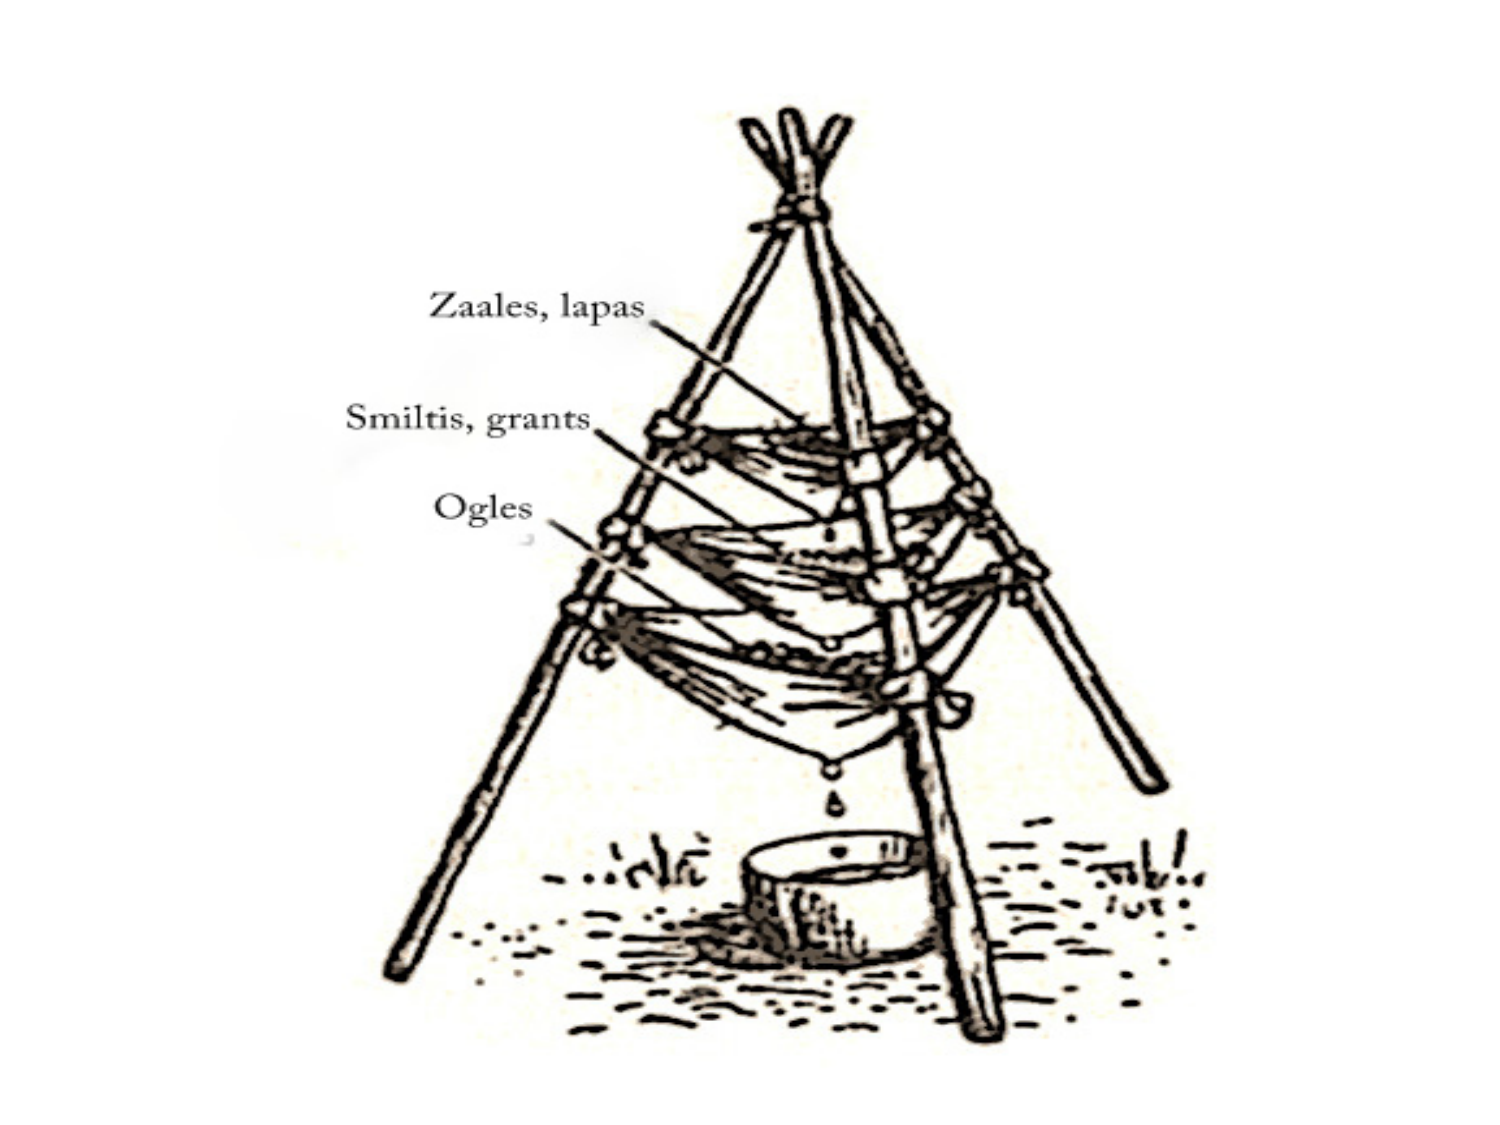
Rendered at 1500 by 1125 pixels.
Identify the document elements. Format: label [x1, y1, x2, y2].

picture [218, 77, 1259, 1077]
